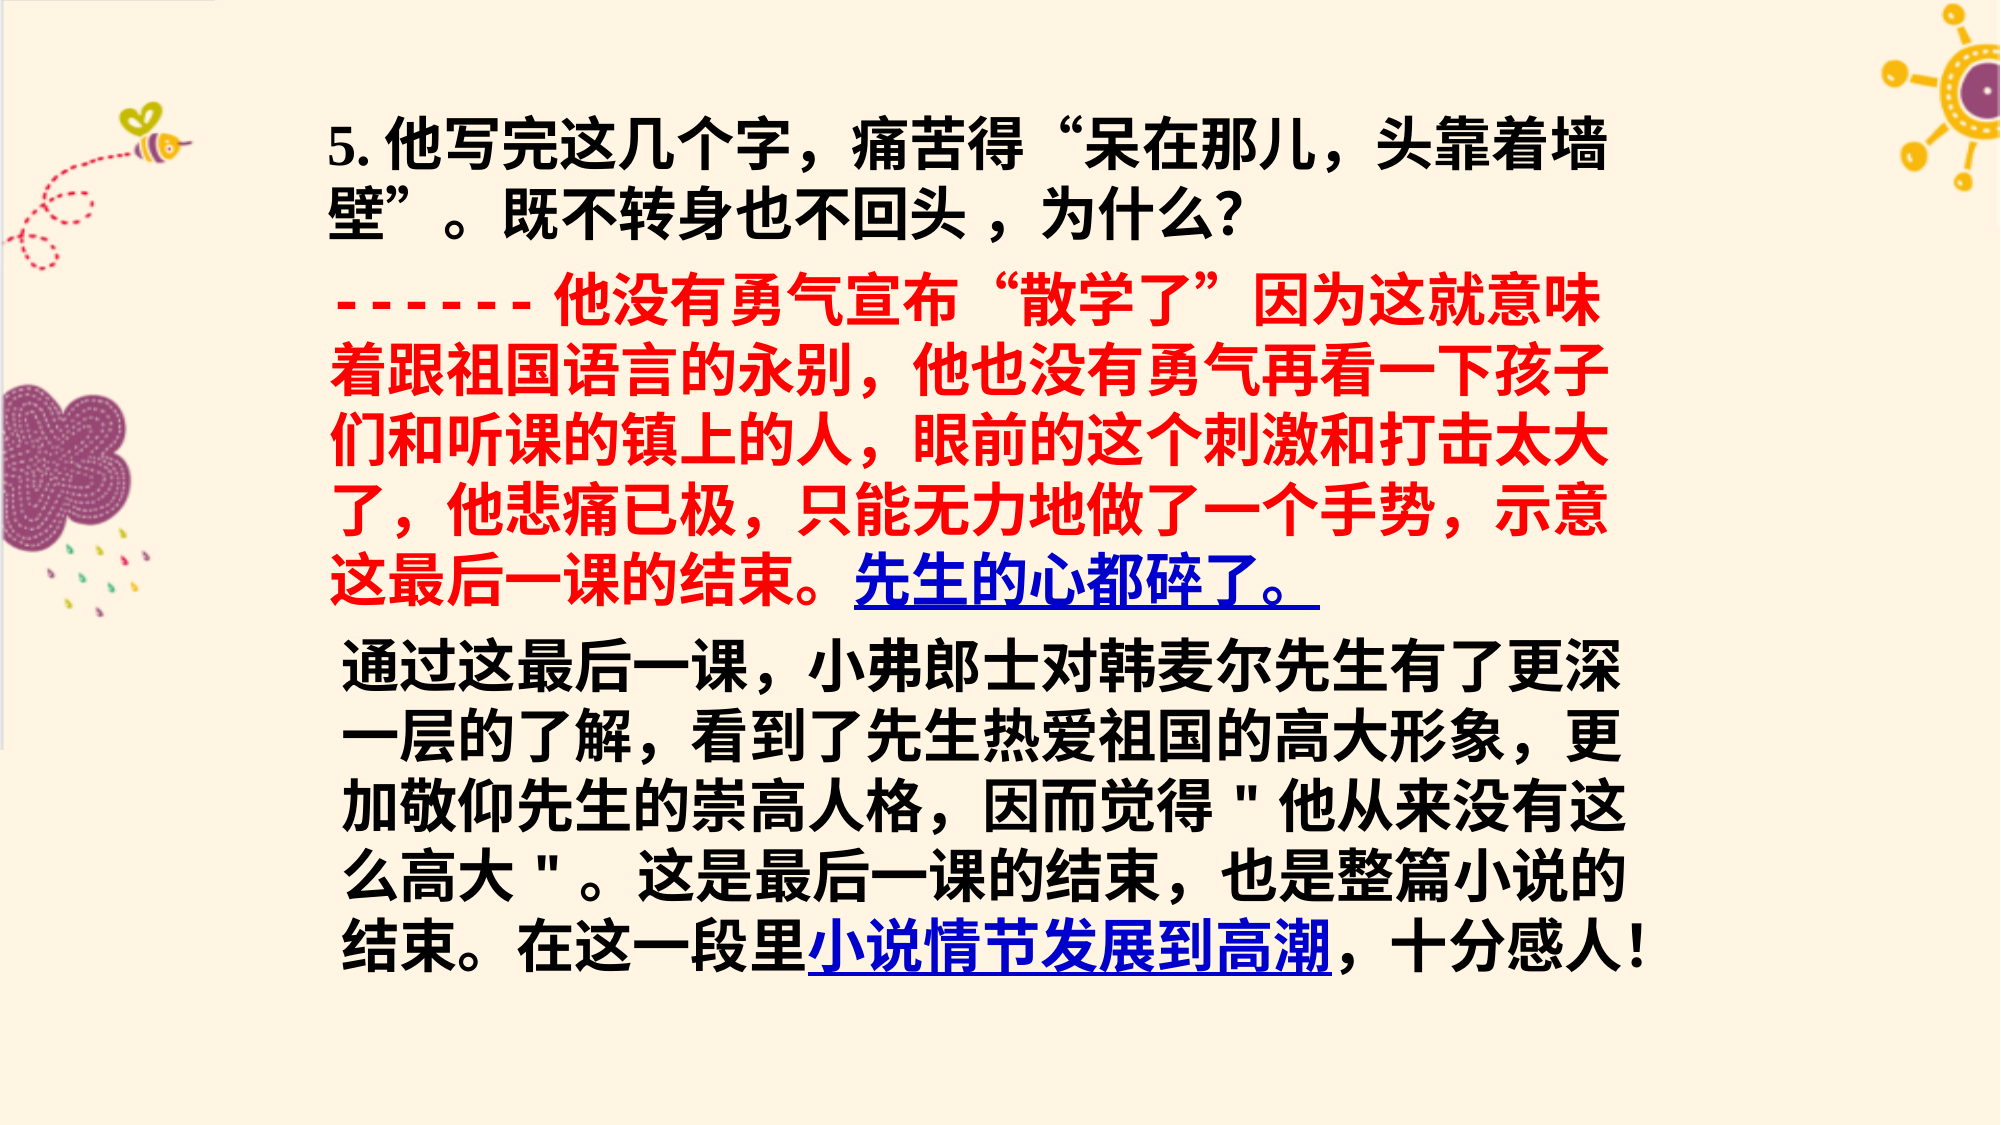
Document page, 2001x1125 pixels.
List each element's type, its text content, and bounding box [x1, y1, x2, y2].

text_box ------他没有勇气宣布“散学了”因为这就意味着跟祖国语言的永别，他也没有勇气再看一下孩子们和听课的镇上的人，眼前的这个刺激和打击太大了，他悲痛已极，只能无力地做了一个手势，示意这最后一课的结束。先生的心都碎了。 [314, 255, 1665, 621]
text_box 5.他写完这几个字，痛苦得“呆在那儿，头靠着墙壁”。既不转身也不回头 ，为什么？ [312, 99, 1700, 255]
text_box 通过这最后一课，小弗郎士对韩麦尔先生有了更深一层的了解，看到了先生热爱祖国的高大形象，更加敬仰先生的崇高人格，因而觉得"他从来没有这么高大"。这是最后一课的结束，也是整篇小说的结束。在这一段里小说情节发展到高潮，十分感人！ [326, 621, 1690, 1057]
picture [0, 0, 2000, 1125]
